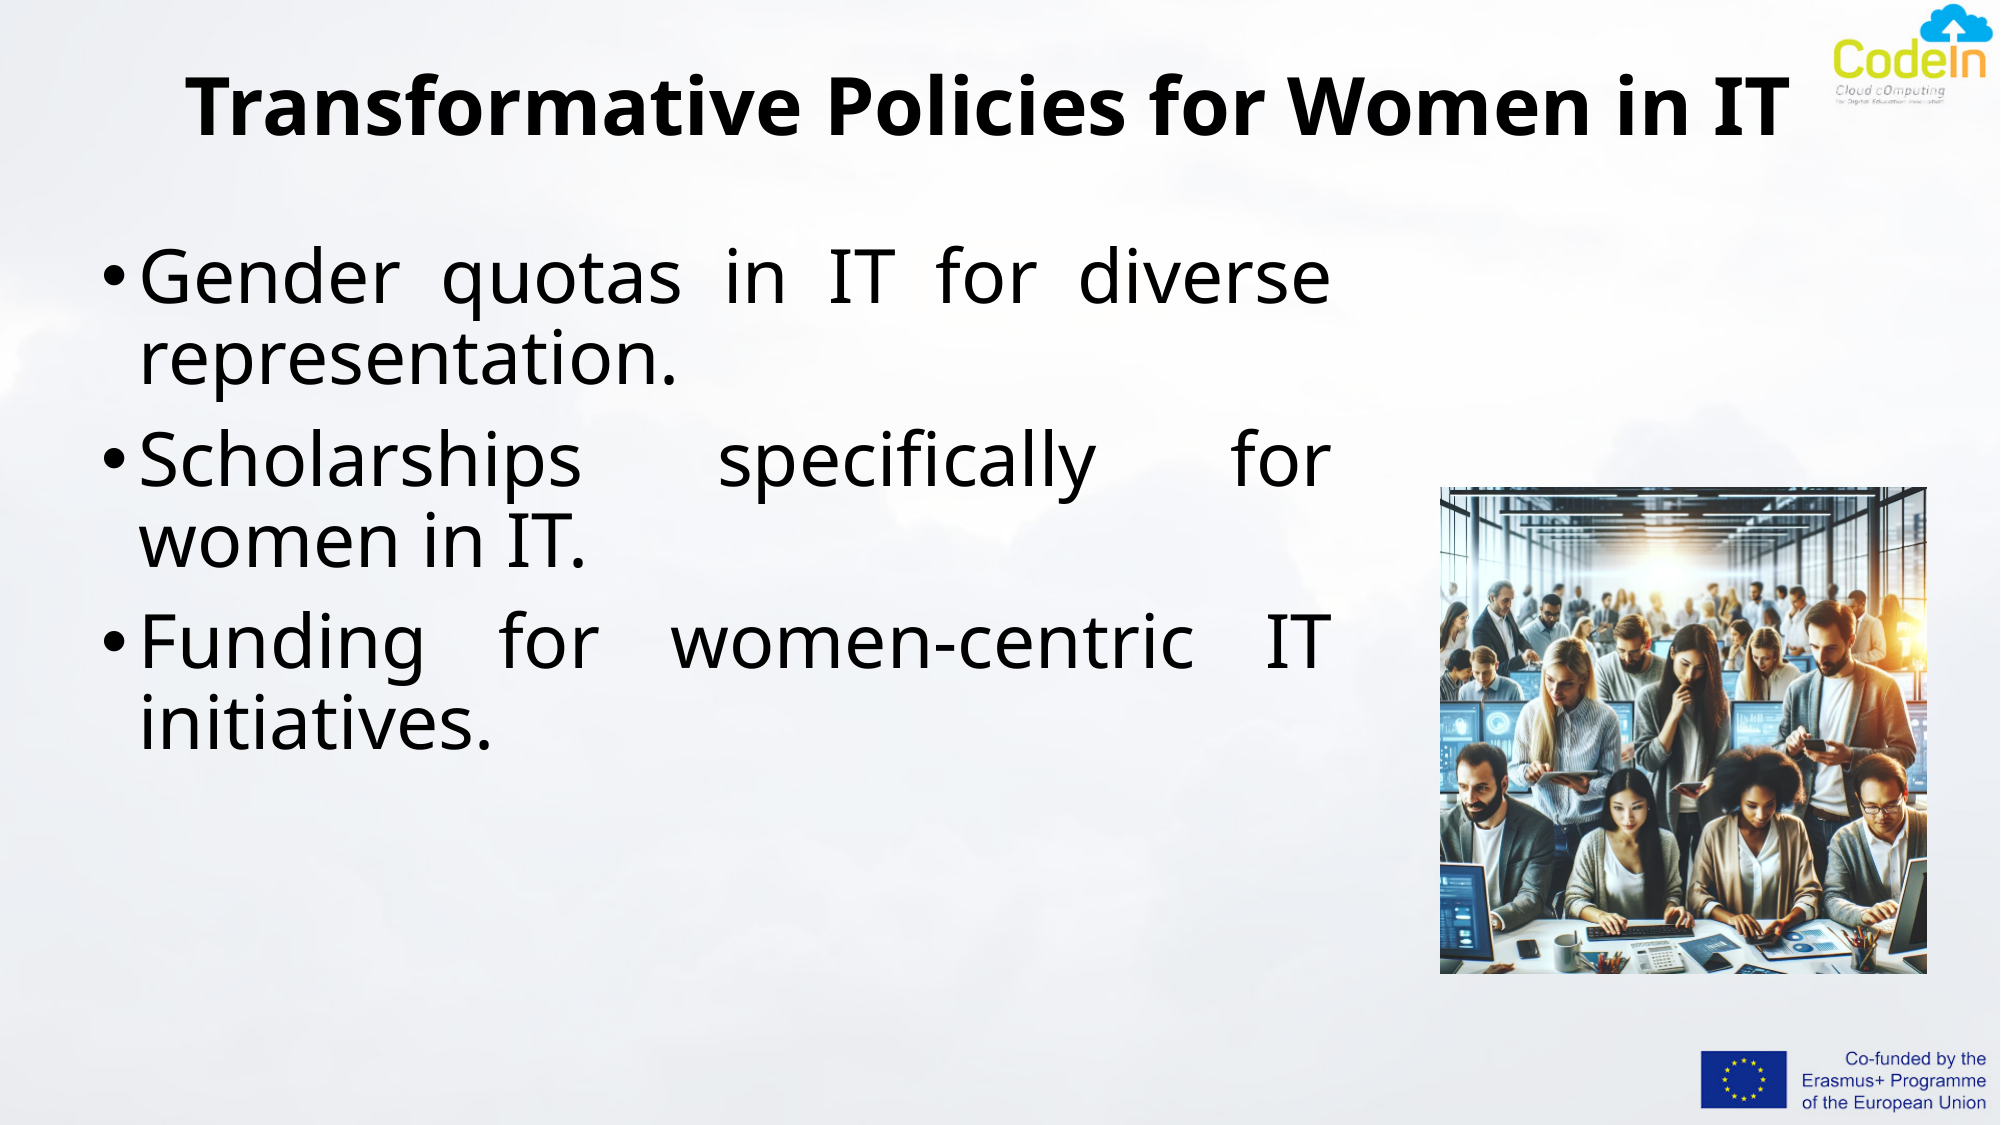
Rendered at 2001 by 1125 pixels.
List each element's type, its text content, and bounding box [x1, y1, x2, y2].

list Gender quotas in IT for diverse representation. Scholarships specifically for women in IT. Funding for women-centric IT initiatives. [86, 231, 1349, 1095]
title Transformative Policies for Women in IT [137, 23, 1863, 195]
picture [0, 0, 2001, 1125]
